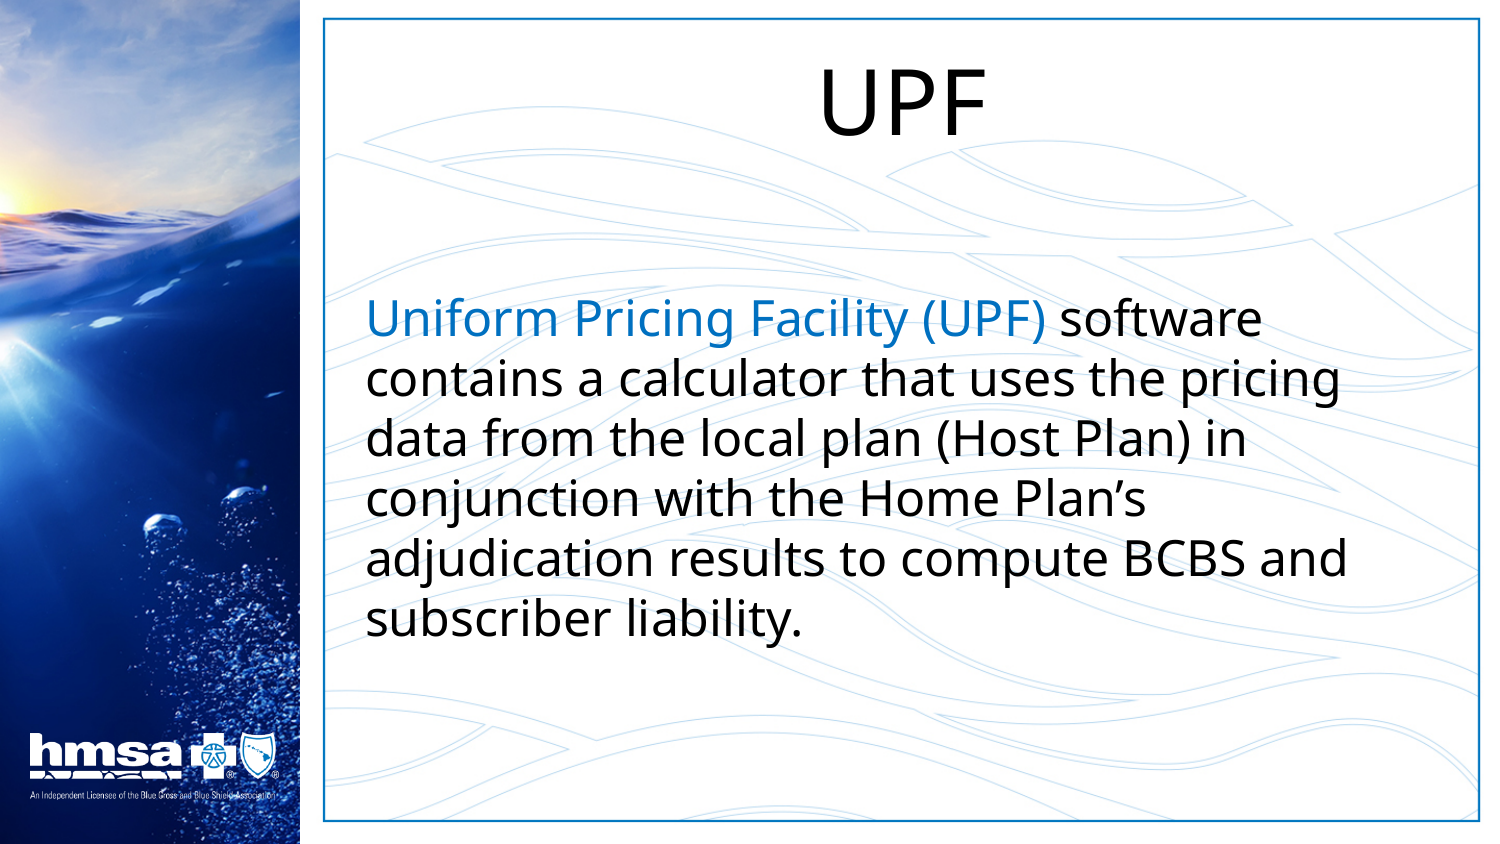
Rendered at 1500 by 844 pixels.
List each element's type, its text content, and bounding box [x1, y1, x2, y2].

list Uniform Pricing Facility (UPF) software contains a calculator that uses the pricing data from the local plan (Host Plan) in conjunction with the Home Plan’s adjudication results to compute BCBS and subscriber liability. [350, 209, 1425, 754]
title UPF [353, 59, 1450, 139]
picture [0, 0, 1500, 844]
